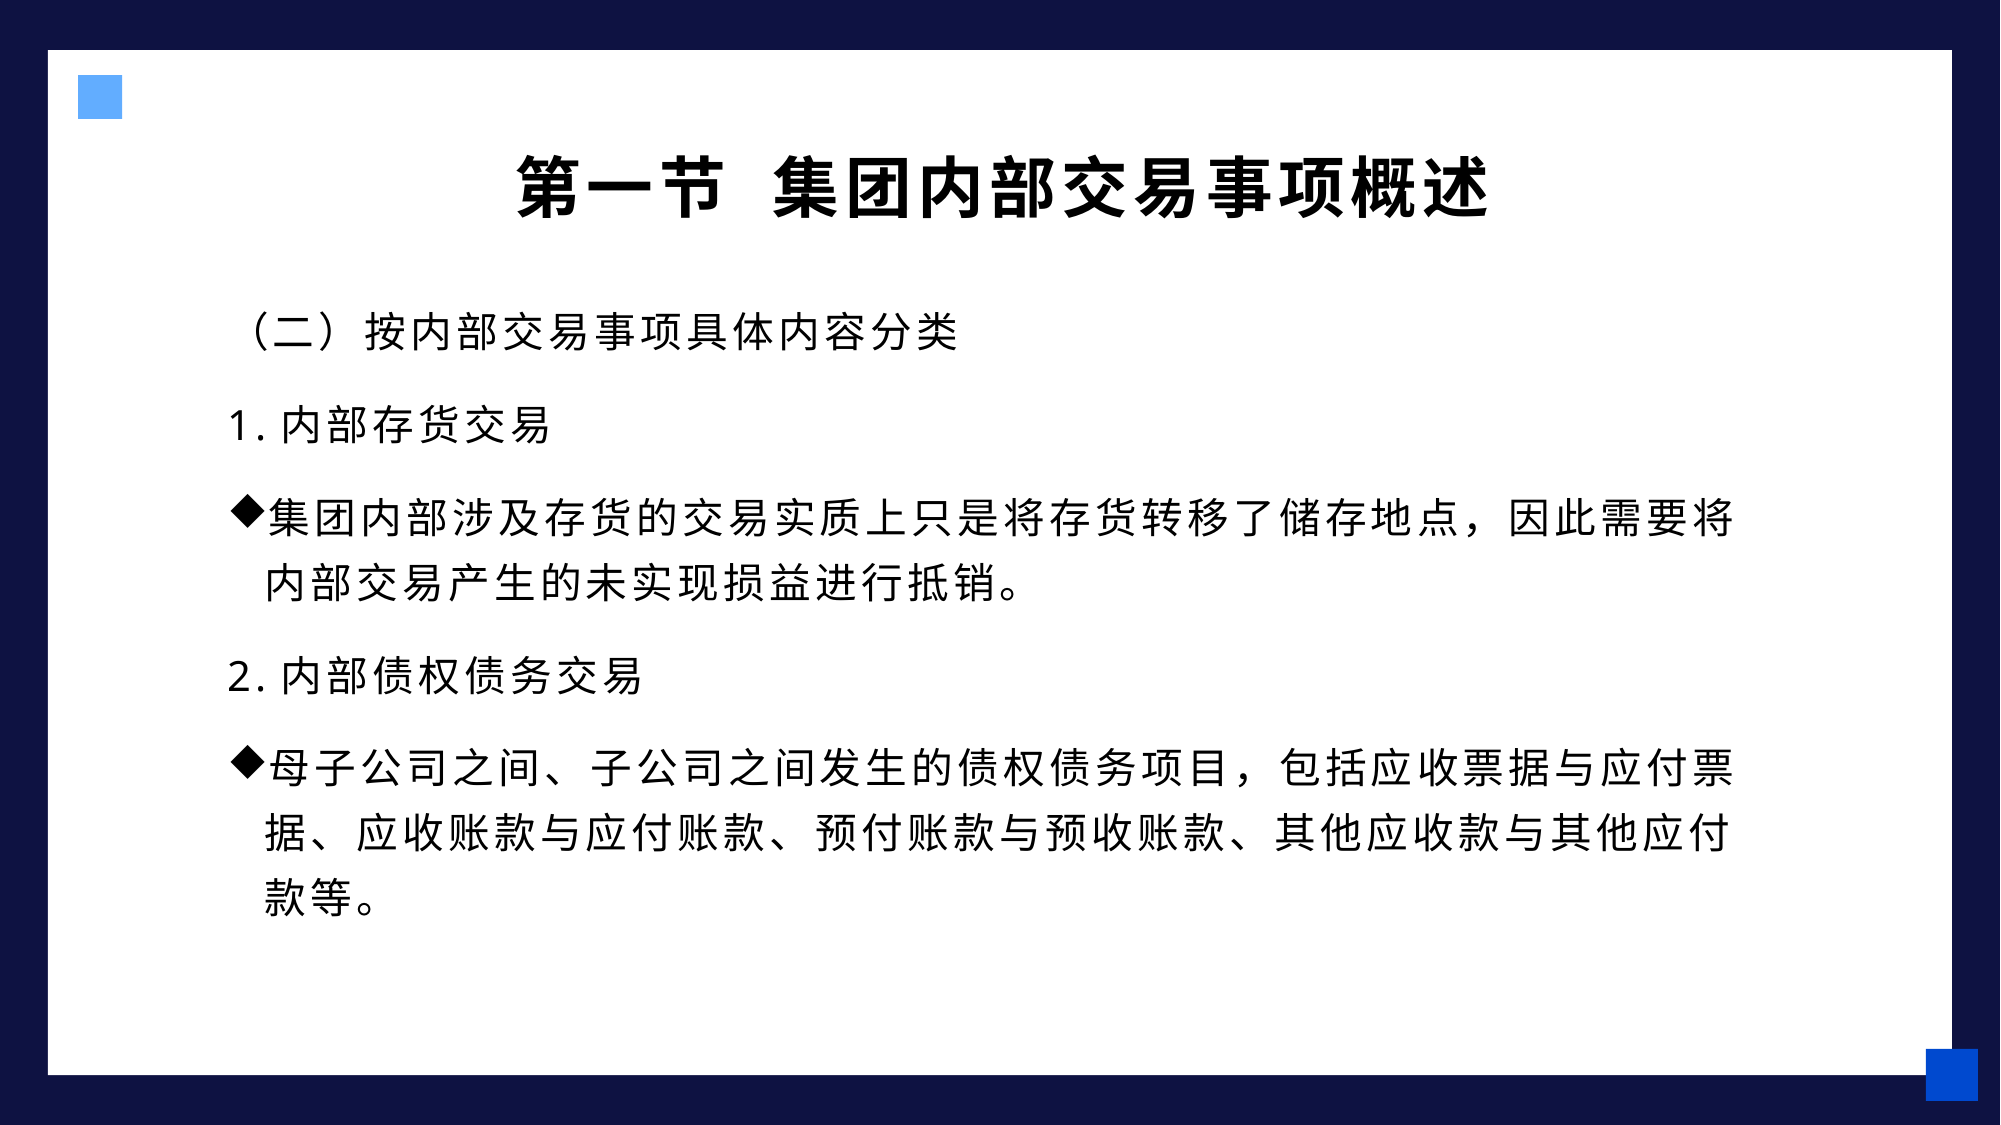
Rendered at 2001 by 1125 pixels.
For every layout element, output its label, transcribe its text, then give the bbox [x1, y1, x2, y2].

list （二）按内部交易事项具体内容分类 1.内部存货交易 集团内部涉及存货的交易实质上只是将存货转移了储存地点，因此需要将内部交易产生的未实现损益进行抵销。 2.内部债权债务交易 母子公司之间、子公司之间发生的债权债务项目，包括应收票据与应付票据、应收账款与应付账款、预付账款与预收账款、其他应收款与其他应付款等。 [210, 290, 1790, 856]
text_box 第一节 集团内部交易事项概述 [376, 75, 1625, 200]
